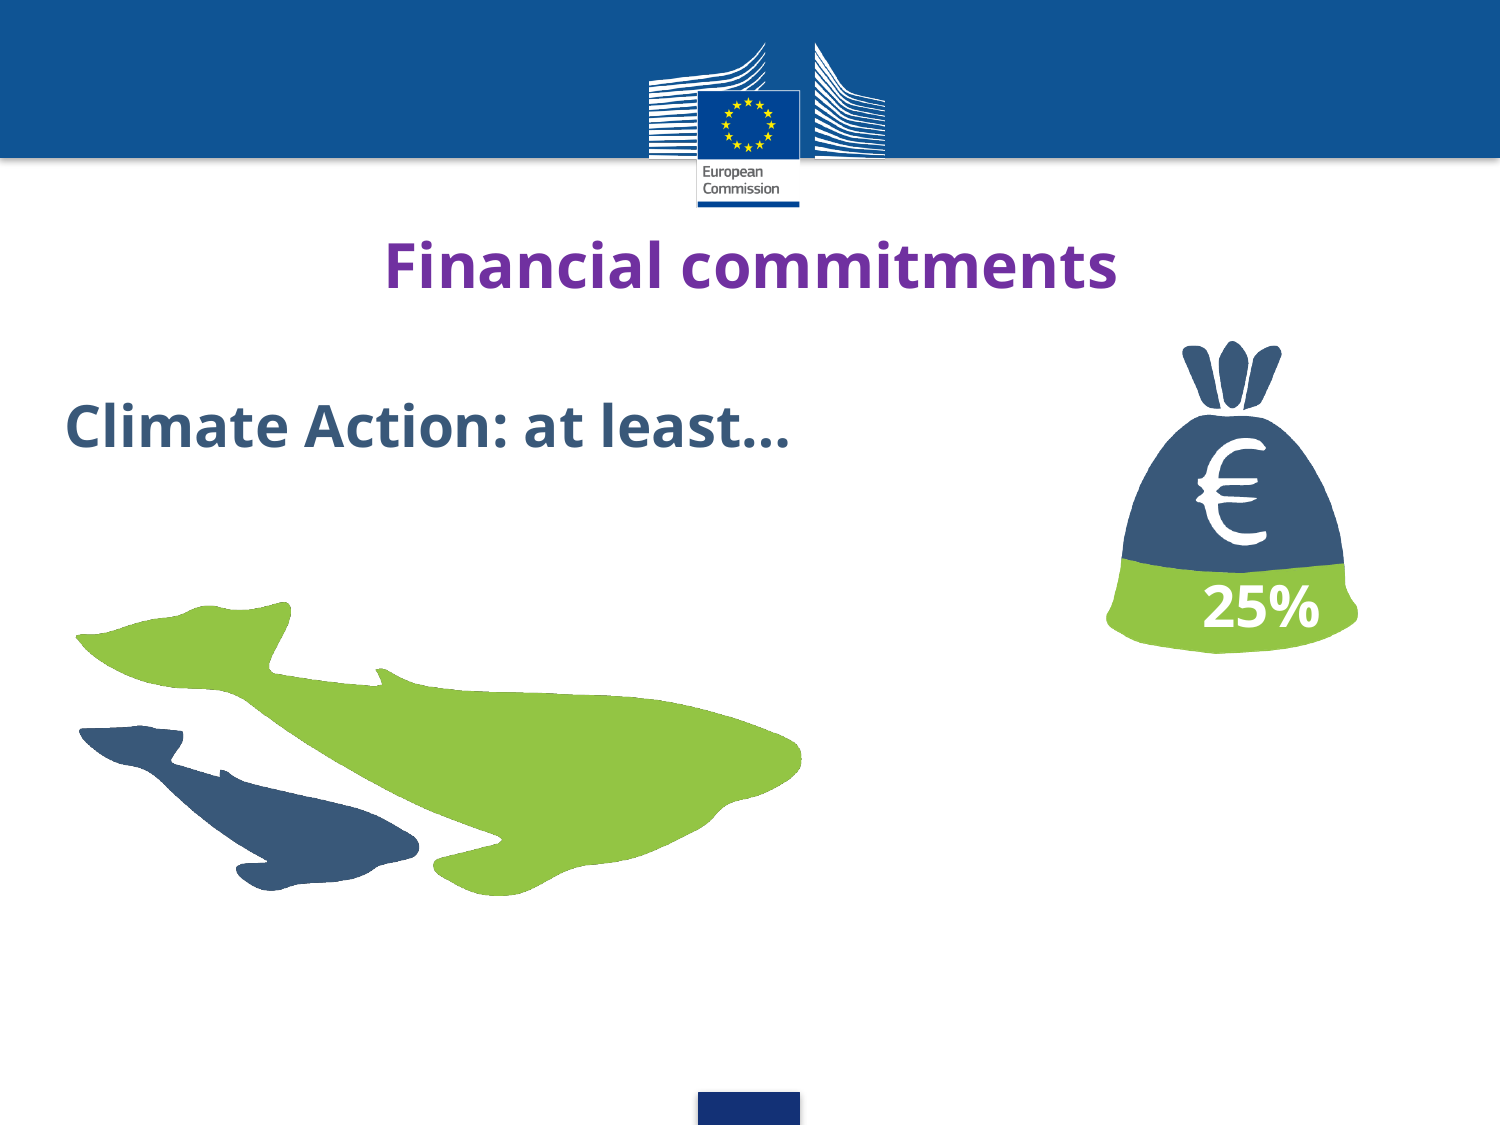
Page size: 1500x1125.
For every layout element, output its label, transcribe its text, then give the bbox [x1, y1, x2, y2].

picture [649, 42, 885, 187]
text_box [1106, 341, 1359, 655]
picture [74, 602, 802, 896]
title Financial commitments [76, 187, 1426, 341]
text_box Climate Action: at least… [49, 381, 963, 507]
